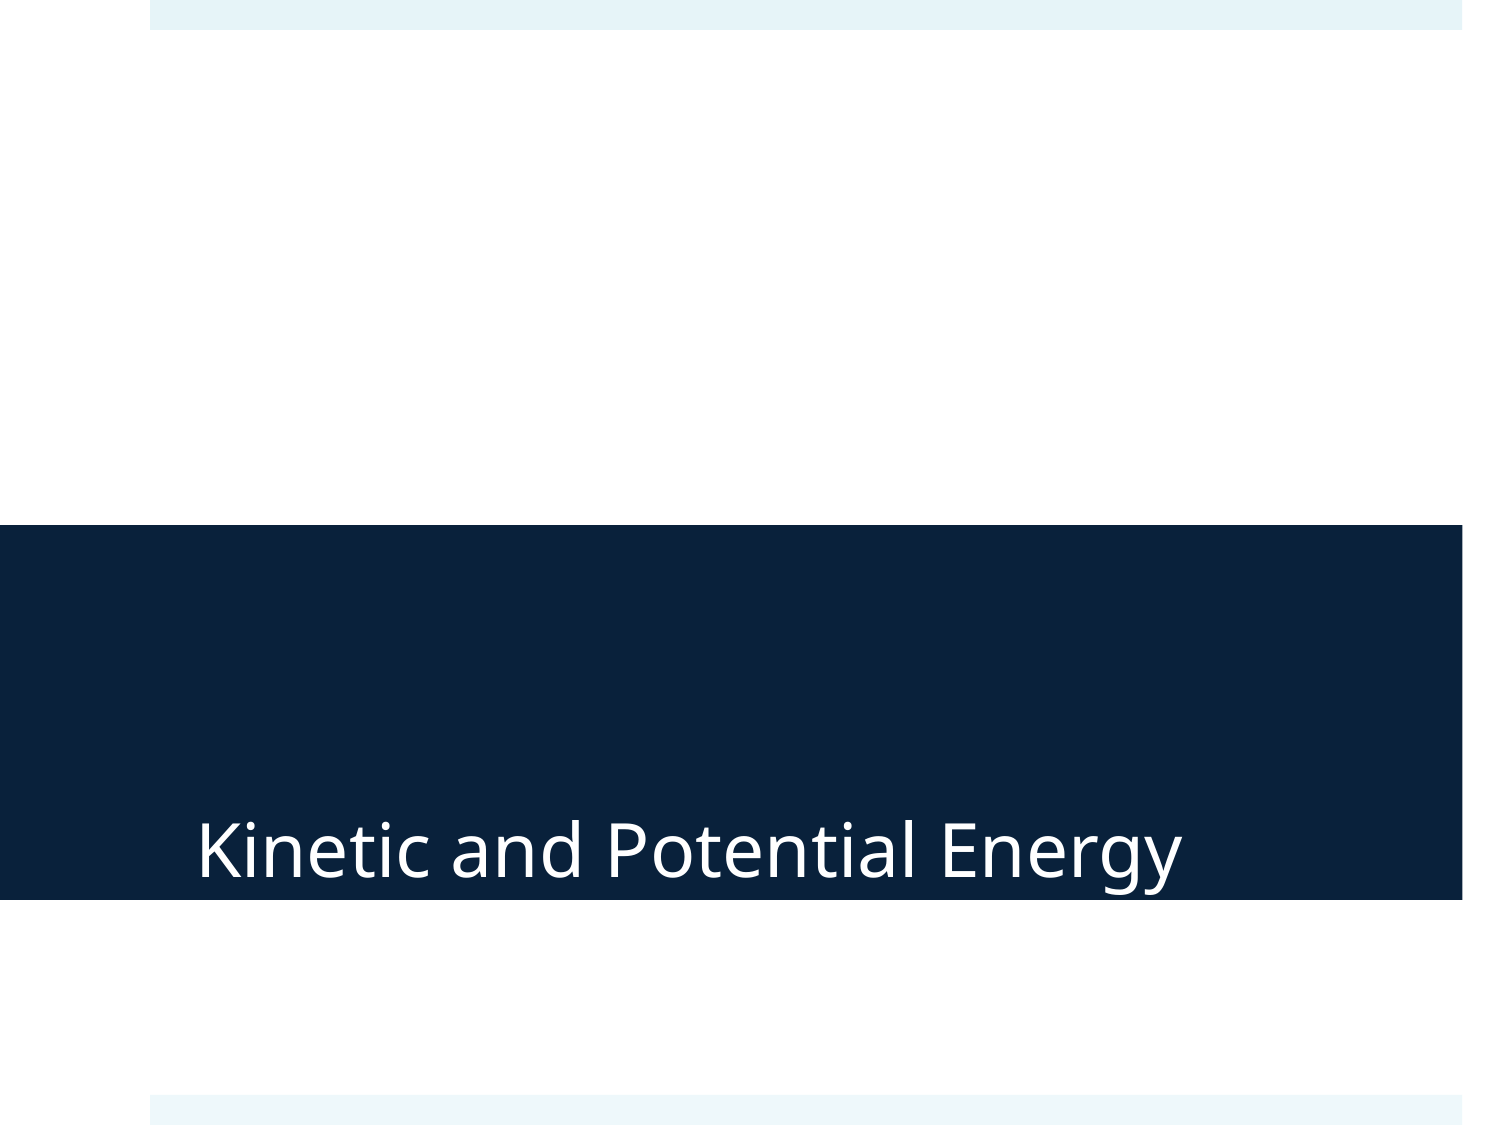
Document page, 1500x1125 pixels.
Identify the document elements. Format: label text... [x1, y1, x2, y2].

title Kinetic and Potential Energy [0, 525, 1463, 900]
